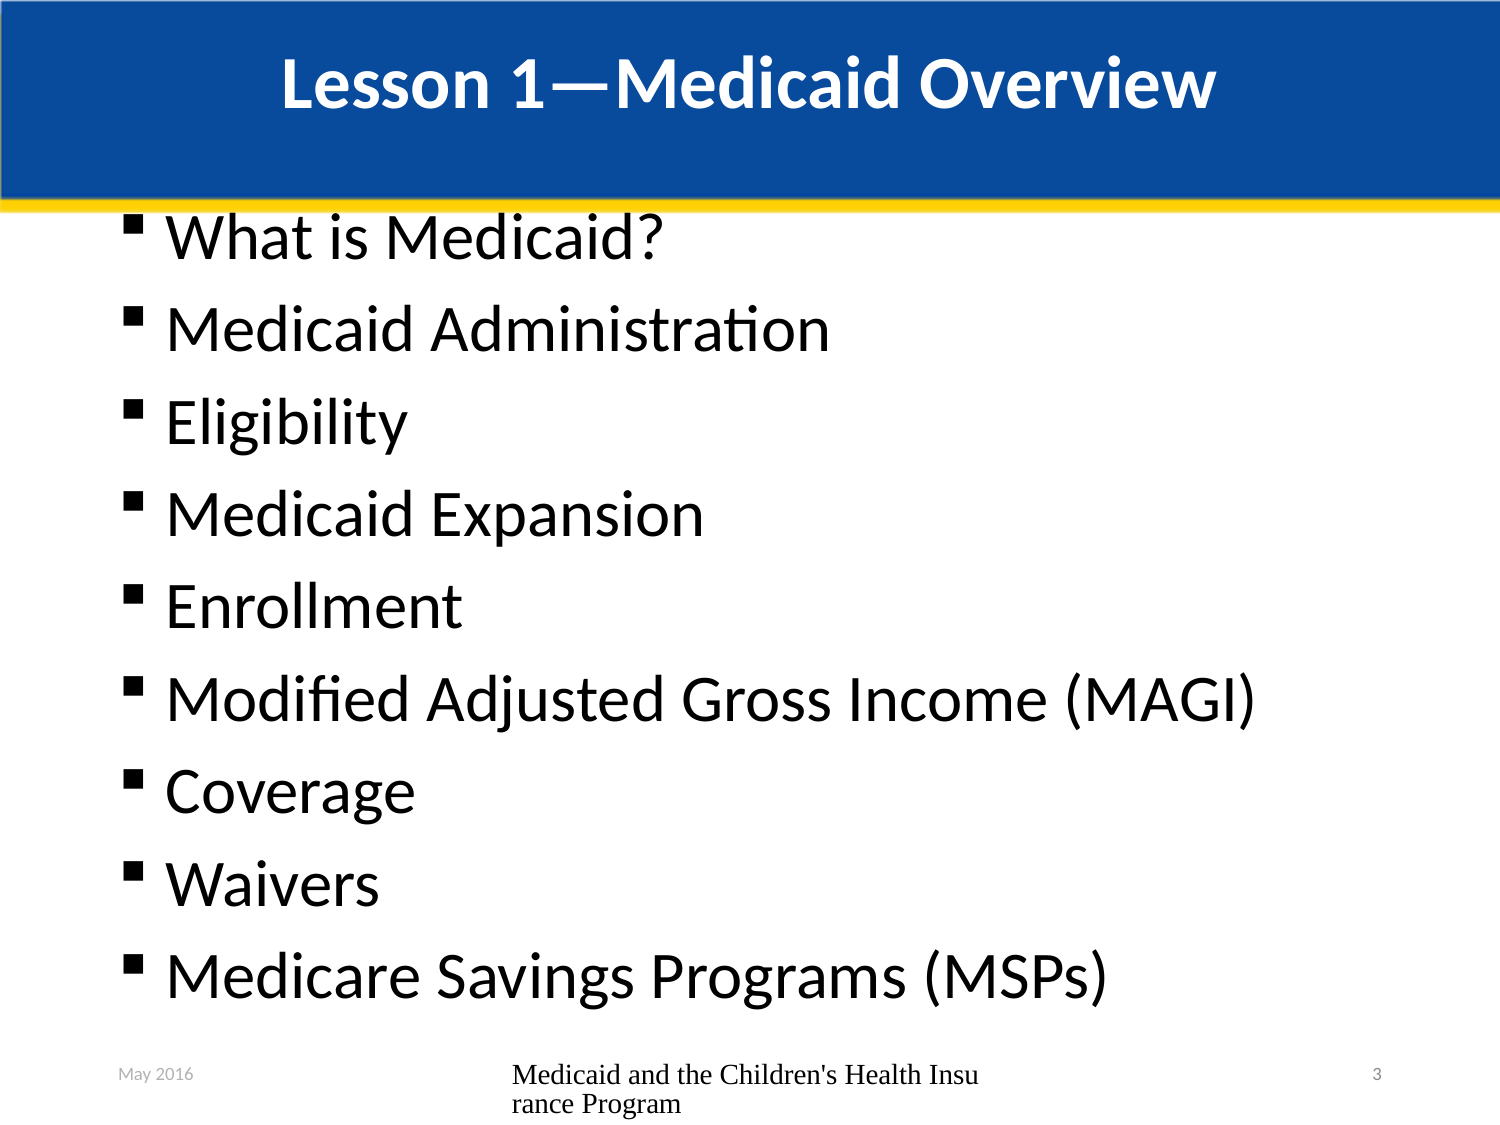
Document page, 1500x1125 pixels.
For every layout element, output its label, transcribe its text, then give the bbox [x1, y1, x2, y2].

title Lesson 1—Medicaid Overview [0, 1, 1500, 167]
slide_number 3 [1059, 1042, 1397, 1103]
list What is Medicaid? Medicaid Administration Eligibility Medicaid Expansion Enrollment Modified Adjusted Gross Income (MAGI) Coverage Waivers Medicare Savings Programs (MSPs) [103, 184, 1397, 1014]
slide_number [103, 1042, 441, 1103]
picture [0, 167, 1500, 1125]
footer Medicaid and the Children's Health Insurance Program [496, 1042, 1004, 1103]
